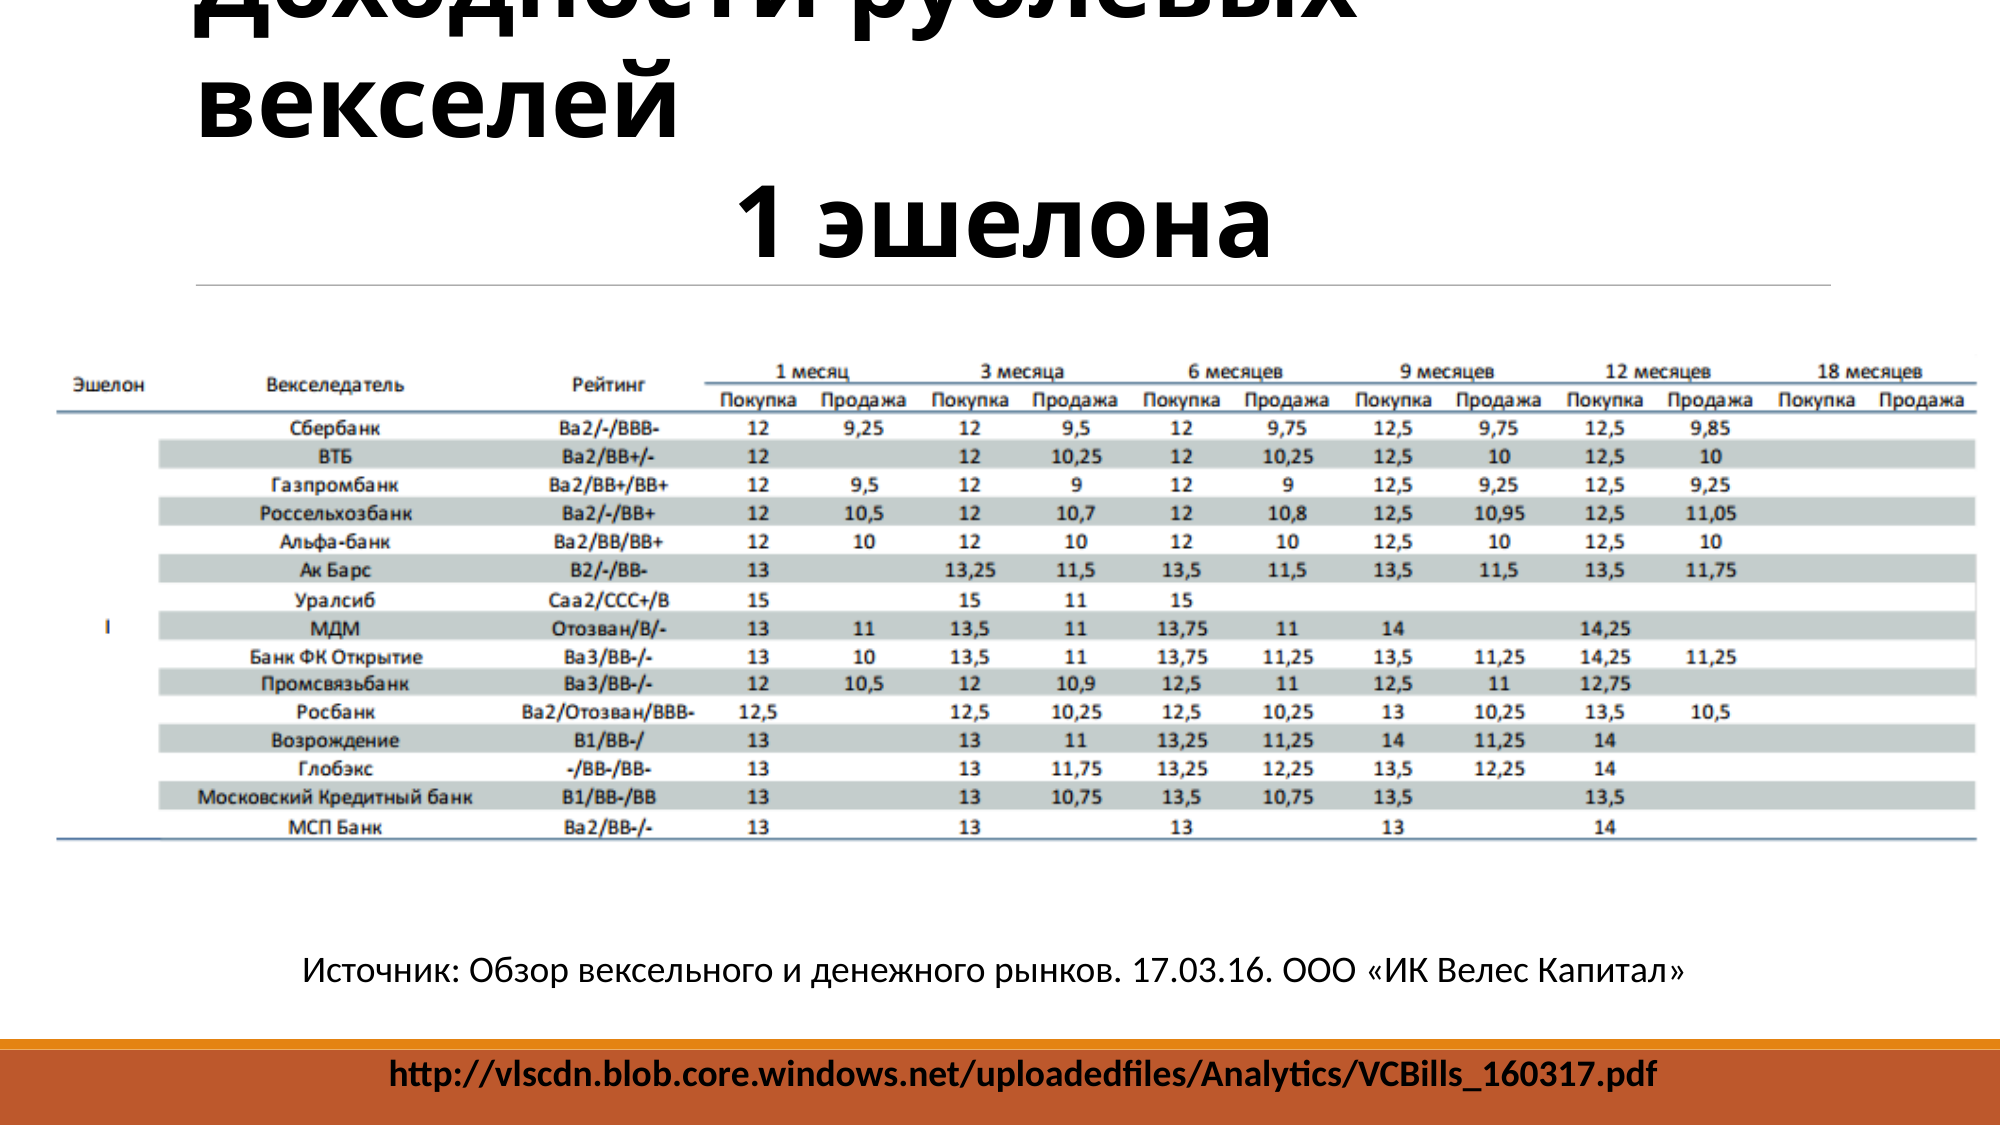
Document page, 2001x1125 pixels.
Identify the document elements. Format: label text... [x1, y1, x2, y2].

text_box Источник: Обзор вексельного и денежного рынков. 17.03.16. ООО «ИК Велес Капитал» [287, 938, 1786, 1043]
text_box Доходности рублевых векселей 1 эшелона [180, 47, 1830, 285]
text_box http://vlscdn.blob.core.windows.net/uploadedfiles/Analytics/VCBills_160317.pdf [373, 1041, 1731, 1125]
picture [55, 354, 1983, 844]
